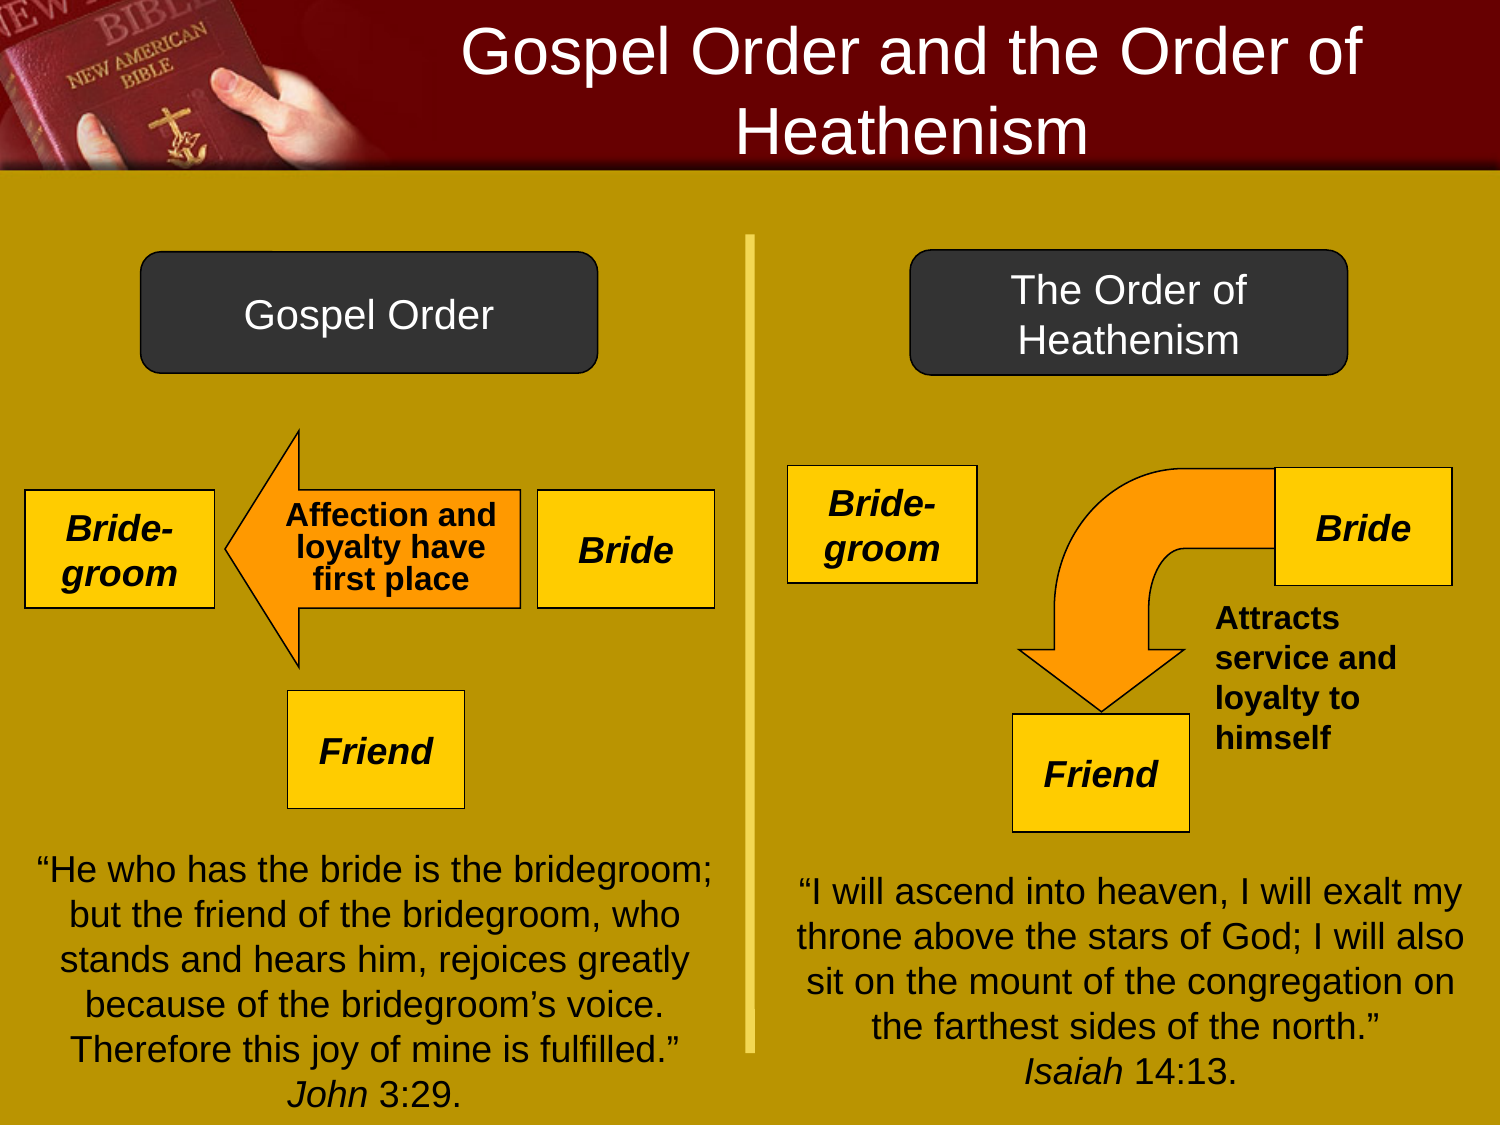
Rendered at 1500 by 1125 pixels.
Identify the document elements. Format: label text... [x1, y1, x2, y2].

text_box Friend [1012, 713, 1190, 832]
text_box Affection and loyalty have first place [225, 430, 521, 668]
text_box The Order of Heathenism [910, 249, 1348, 376]
text_box Bride- groom [787, 465, 977, 584]
text_box Gospel Order [140, 251, 598, 374]
text_box [1018, 468, 1275, 712]
text_box Bride [537, 490, 715, 608]
text_box “I will ascend into heaven, I will exalt my throne above the stars of God; I will also sit on the mount of the congregation on the farthest sides of the north.” Isaiah 14:13. [761, 859, 1500, 1099]
text_box Bride [1275, 467, 1453, 586]
text_box Bride- groom [24, 490, 215, 608]
text_box “He who has the bride is the bridegroom; but the friend of the bridegroom, who stands and hears him, rejoices greatly because of the bridegroom’s voice. Therefore this joy of mine is fulfilled.” John 3:29. [11, 837, 739, 1122]
picture [0, 0, 1500, 1125]
text_box Attracts service and loyalty to himself [1200, 589, 1475, 764]
title Gospel Order and the Order of Heathenism [362, 12, 1463, 163]
text_box Friend [287, 690, 465, 809]
